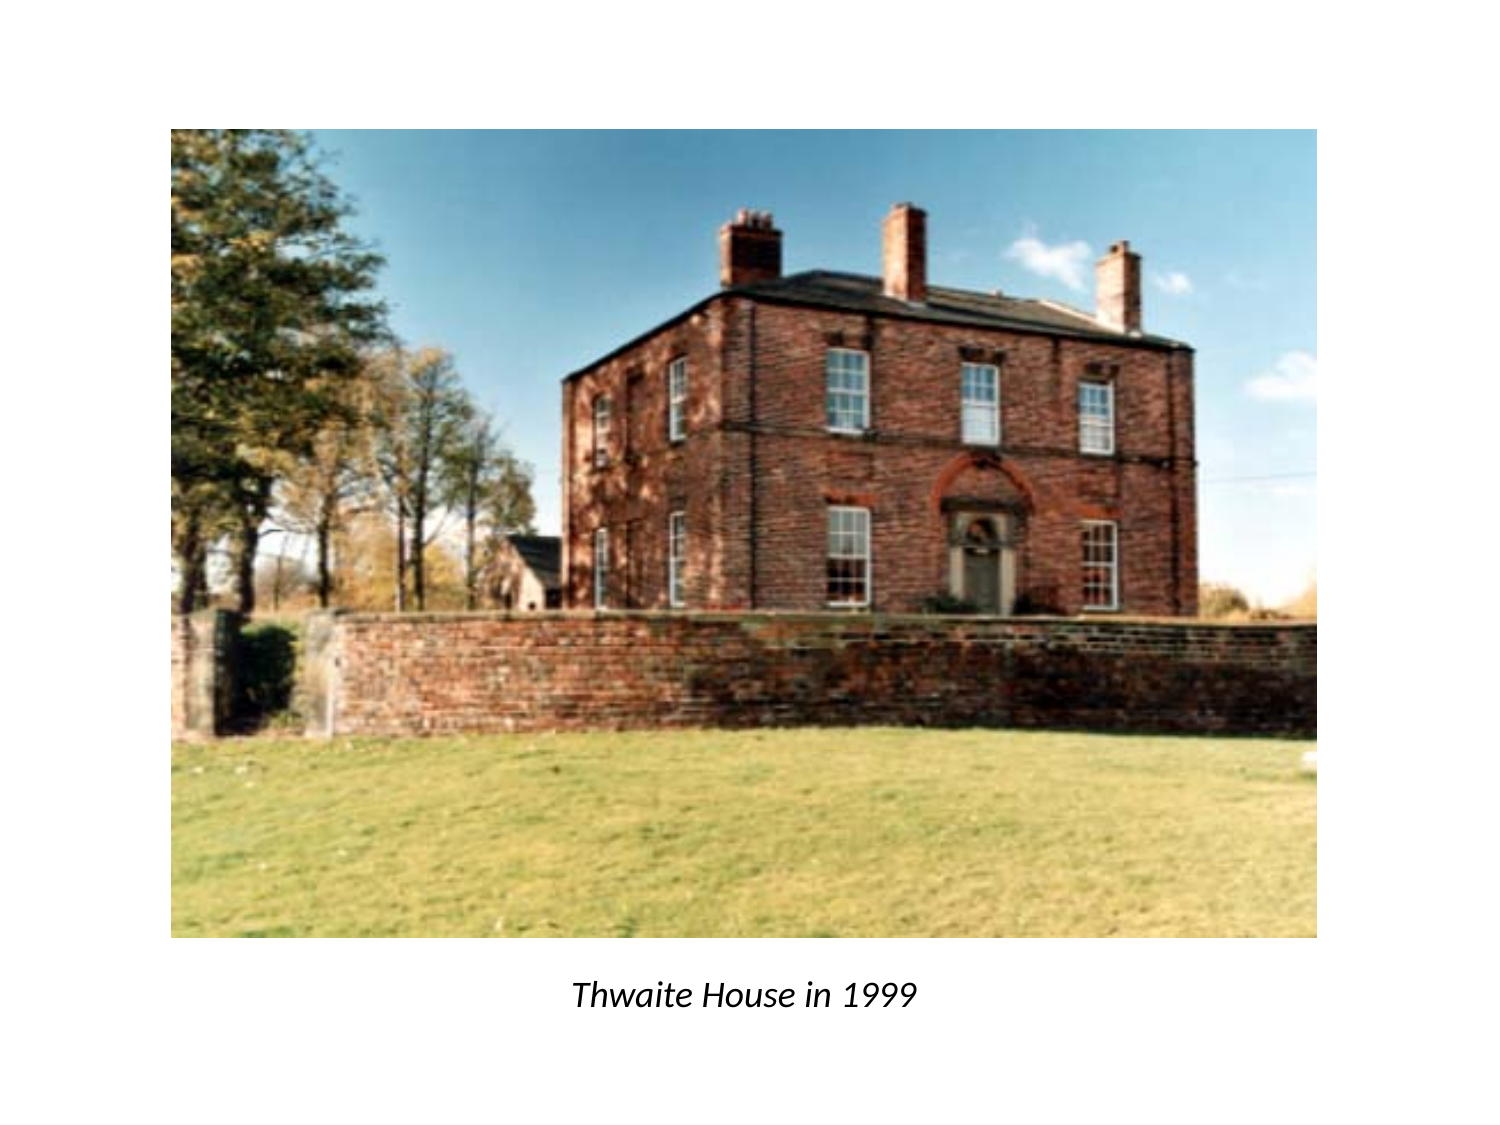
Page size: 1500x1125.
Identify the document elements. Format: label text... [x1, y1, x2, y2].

picture [170, 128, 1318, 939]
text_box Thwaite House in 1999 [556, 962, 932, 1023]
